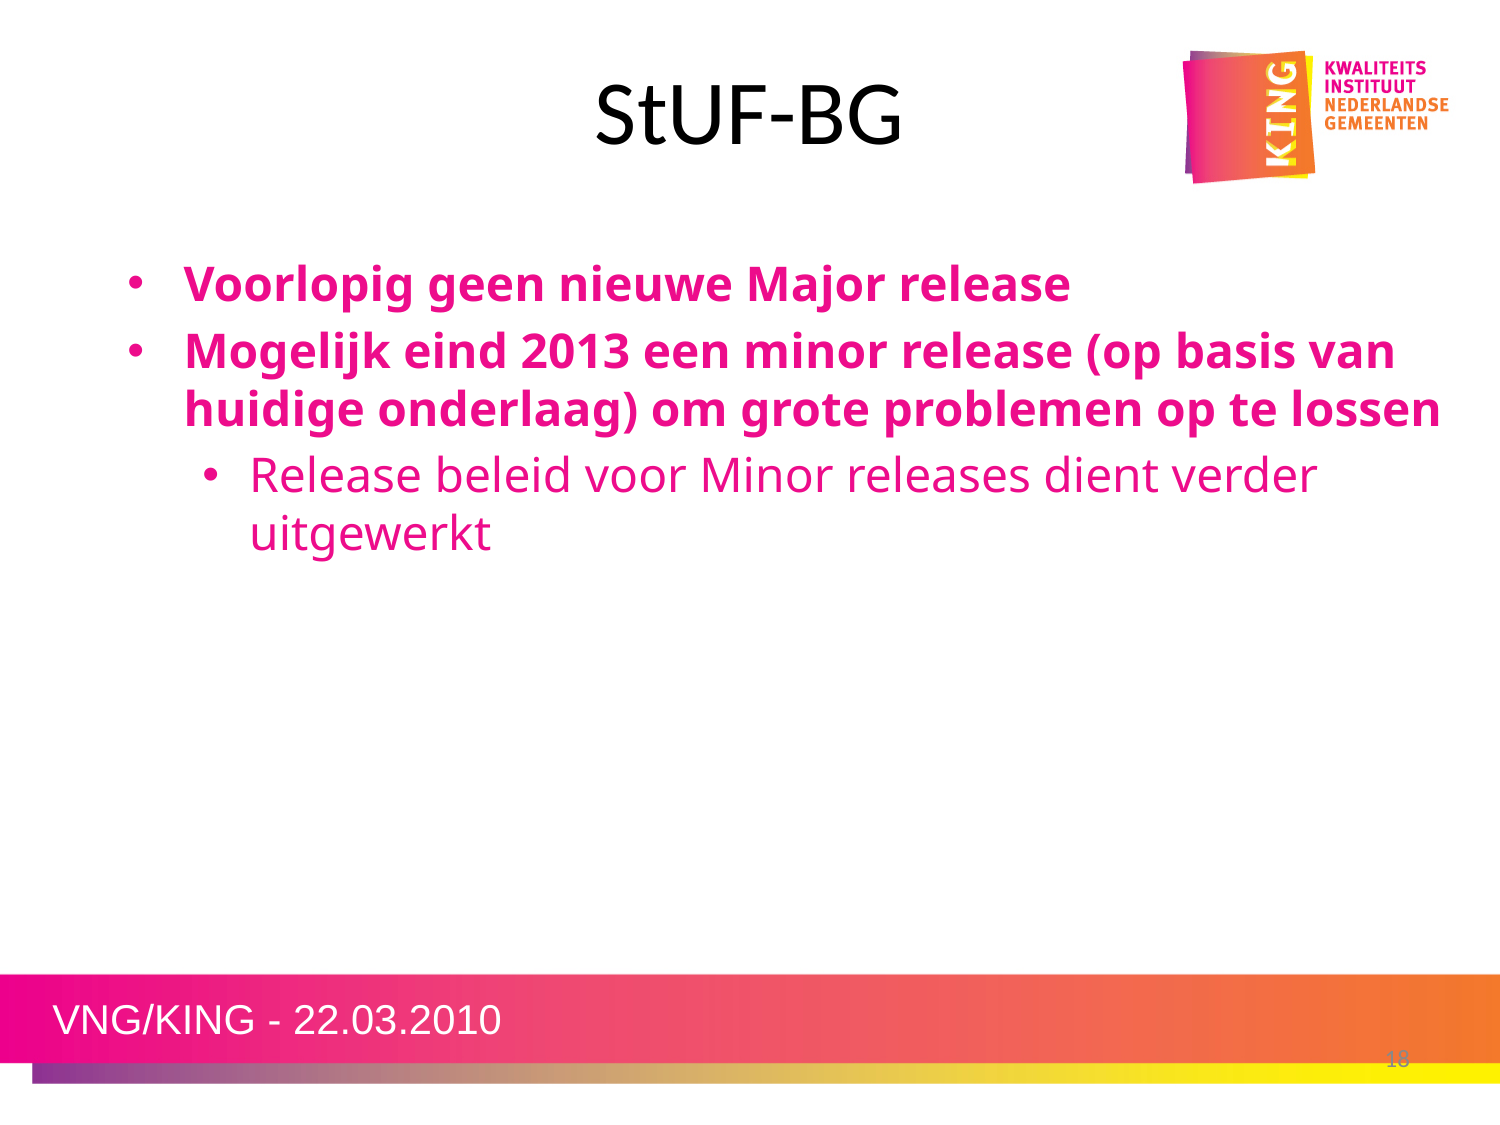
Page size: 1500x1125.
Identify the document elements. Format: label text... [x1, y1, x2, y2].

title StUF-BG [75, 45, 1425, 233]
picture [0, 0, 1500, 1125]
list Voorlopig geen nieuwe Major release Mogelijk eind 2013 een minor release (op basis van huidige onderlaag) om grote problemen op te lossen Release beleid voor Minor releases dient verder uitgewerkt [112, 246, 1500, 989]
slide_number 18 [1074, 1042, 1425, 1103]
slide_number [37, 971, 988, 1064]
